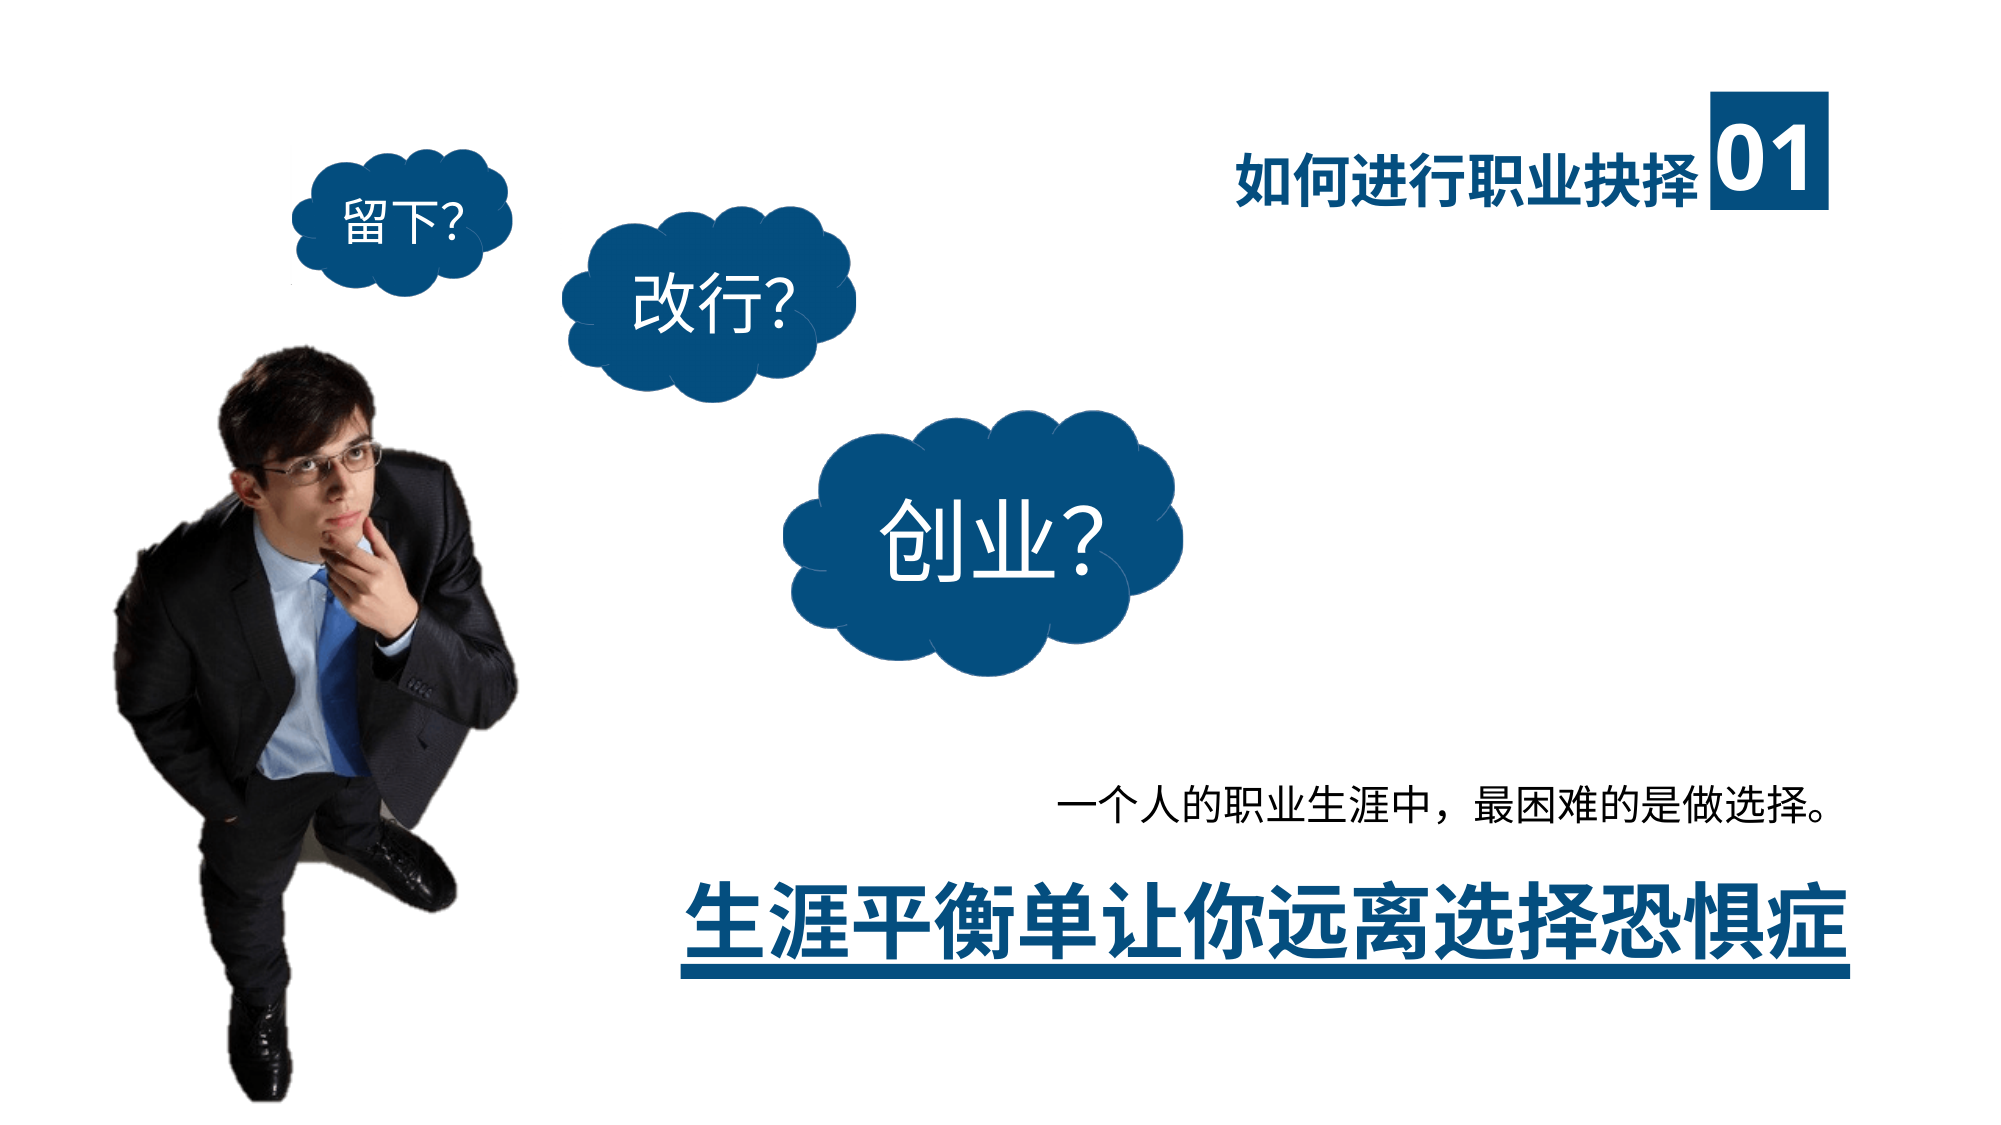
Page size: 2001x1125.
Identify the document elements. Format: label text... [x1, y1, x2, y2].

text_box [290, 144, 513, 297]
text_box 一个人的职业生涯中，最困难的是做选择。 生涯平衡单让你远离选择恐惧症 [636, 751, 1865, 977]
picture [24, 272, 636, 1119]
text_box 如何进行职业抉择 [1105, 136, 1715, 267]
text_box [560, 200, 856, 403]
text_box [680, 963, 1851, 980]
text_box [780, 402, 1184, 678]
